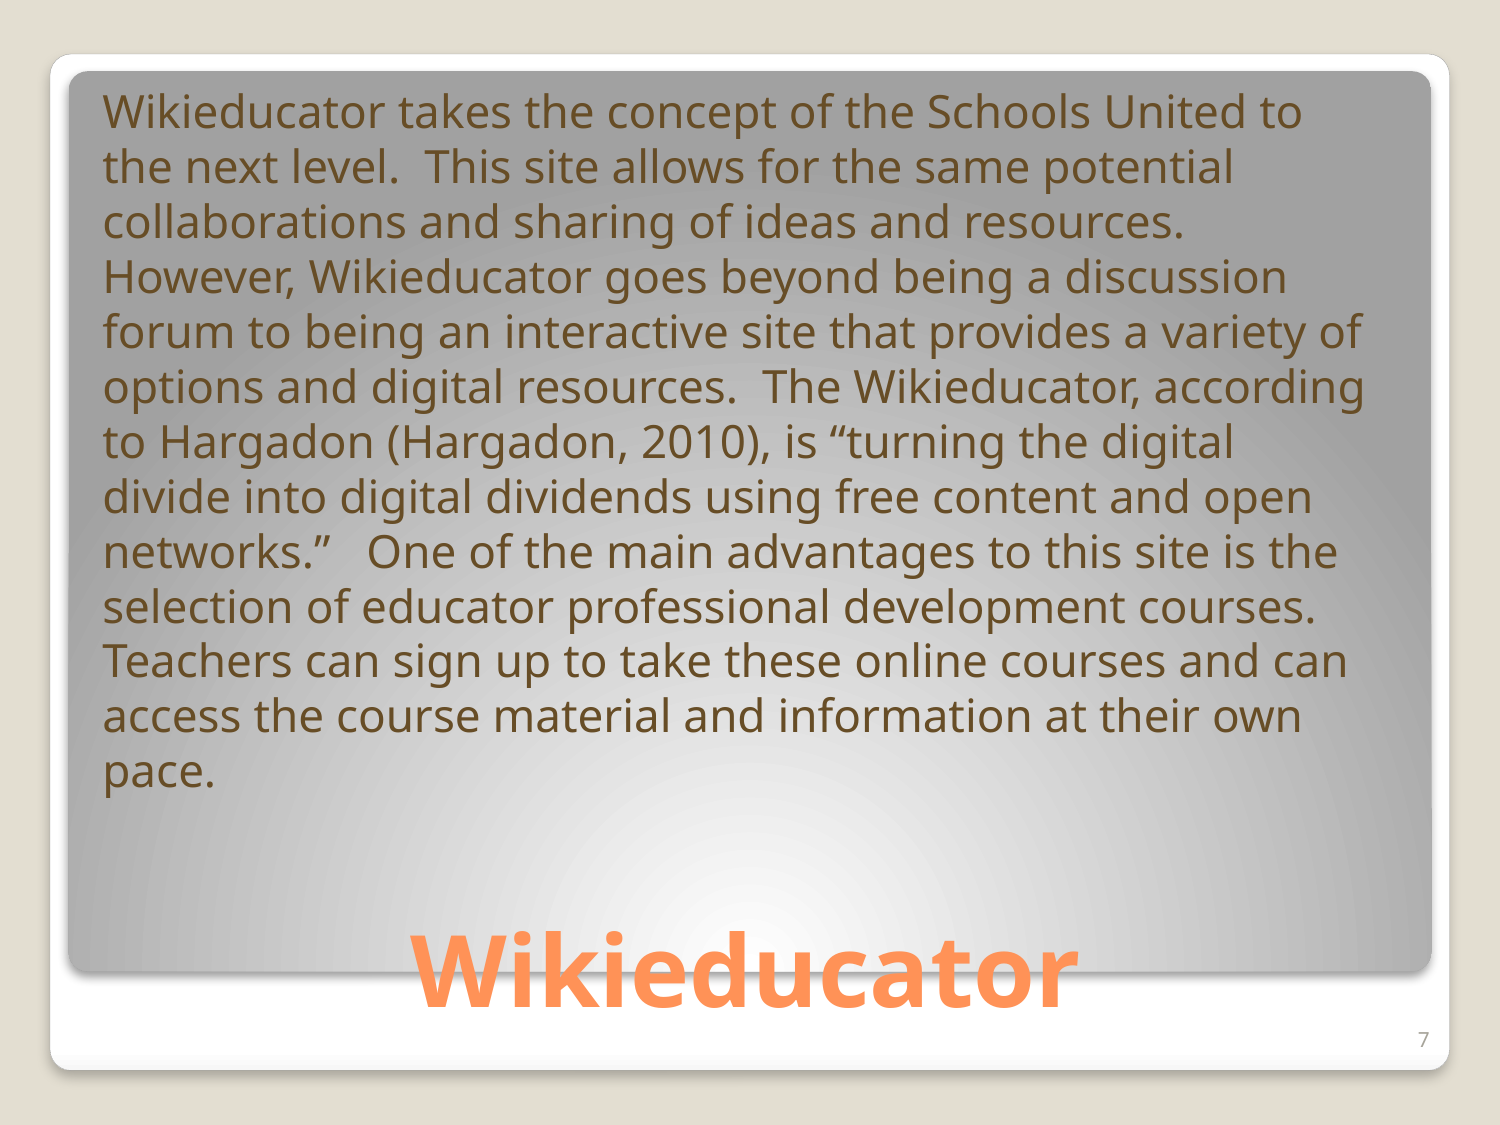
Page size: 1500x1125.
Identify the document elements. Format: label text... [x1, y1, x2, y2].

text_box Wikieducator takes the concept of the Schools United to the next level. This site allows for the same potential collaborations and sharing of ideas and resources. However, Wikieducator goes beyond being a discussion forum to being an interactive site that provides a variety of options and digital resources. The Wikieducator, according to Hargadon (Hargadon, 2010), is “turning the digital divide into digital dividends using free content and open networks.” One of the main advantages to this site is the selection of educator professional development courses. Teachers can sign up to take these online courses and can access the course material and information at their own pace. [87, 75, 1384, 805]
slide_number 7 [1369, 1002, 1445, 1063]
title Wikieducator [75, 862, 1418, 1035]
